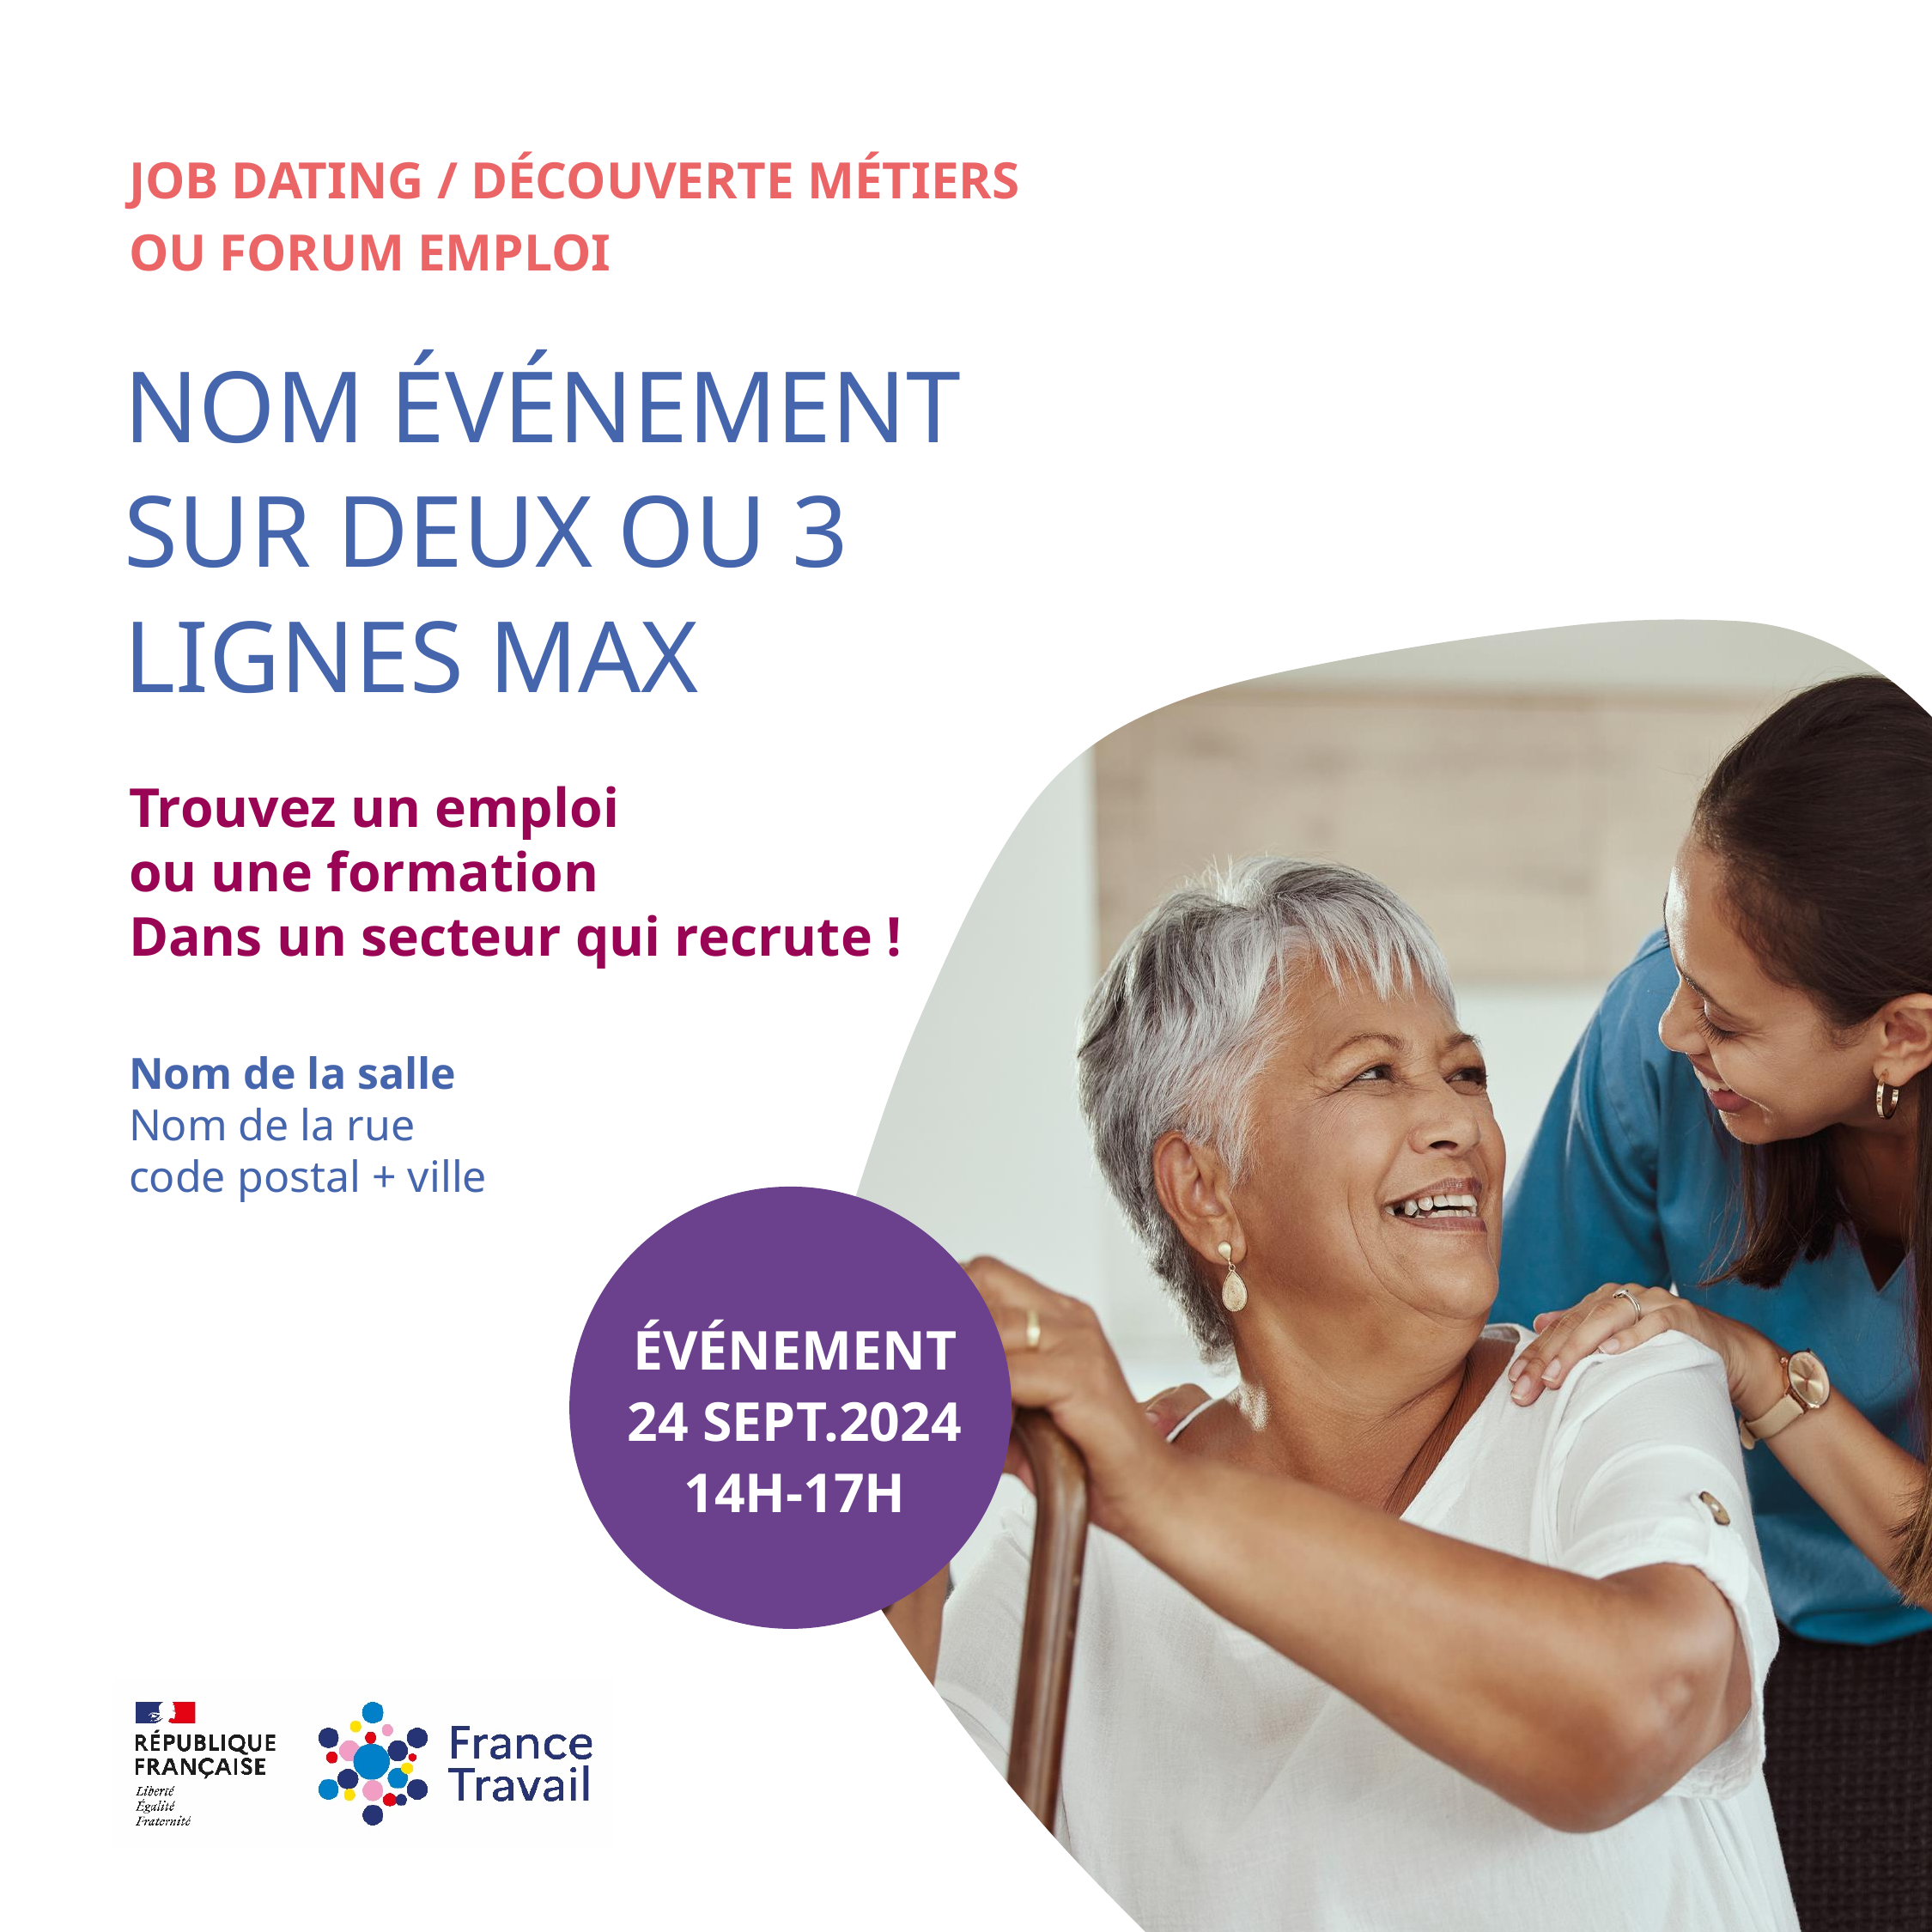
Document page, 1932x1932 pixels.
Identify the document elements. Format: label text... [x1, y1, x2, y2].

picture [113, 1680, 614, 1847]
text_box Nom de la salle Nom de la rue code postal + ville [116, 1040, 1252, 1207]
text_box Trouvez un emploi ou une formation Dans un secteur qui recrute ! [116, 767, 1165, 973]
text_box Job dating / découverte métiers ou Forum emploi [116, 131, 1214, 288]
text_box Événement 24 sept.2024 14h-17h [493, 1302, 1097, 1530]
text_box [595, 1207, 986, 1302]
text_box [605, 1530, 976, 1630]
text_box Nom événement Sur deux ou 3 lignes max [111, 330, 1210, 719]
text_box [882, 619, 1932, 1932]
